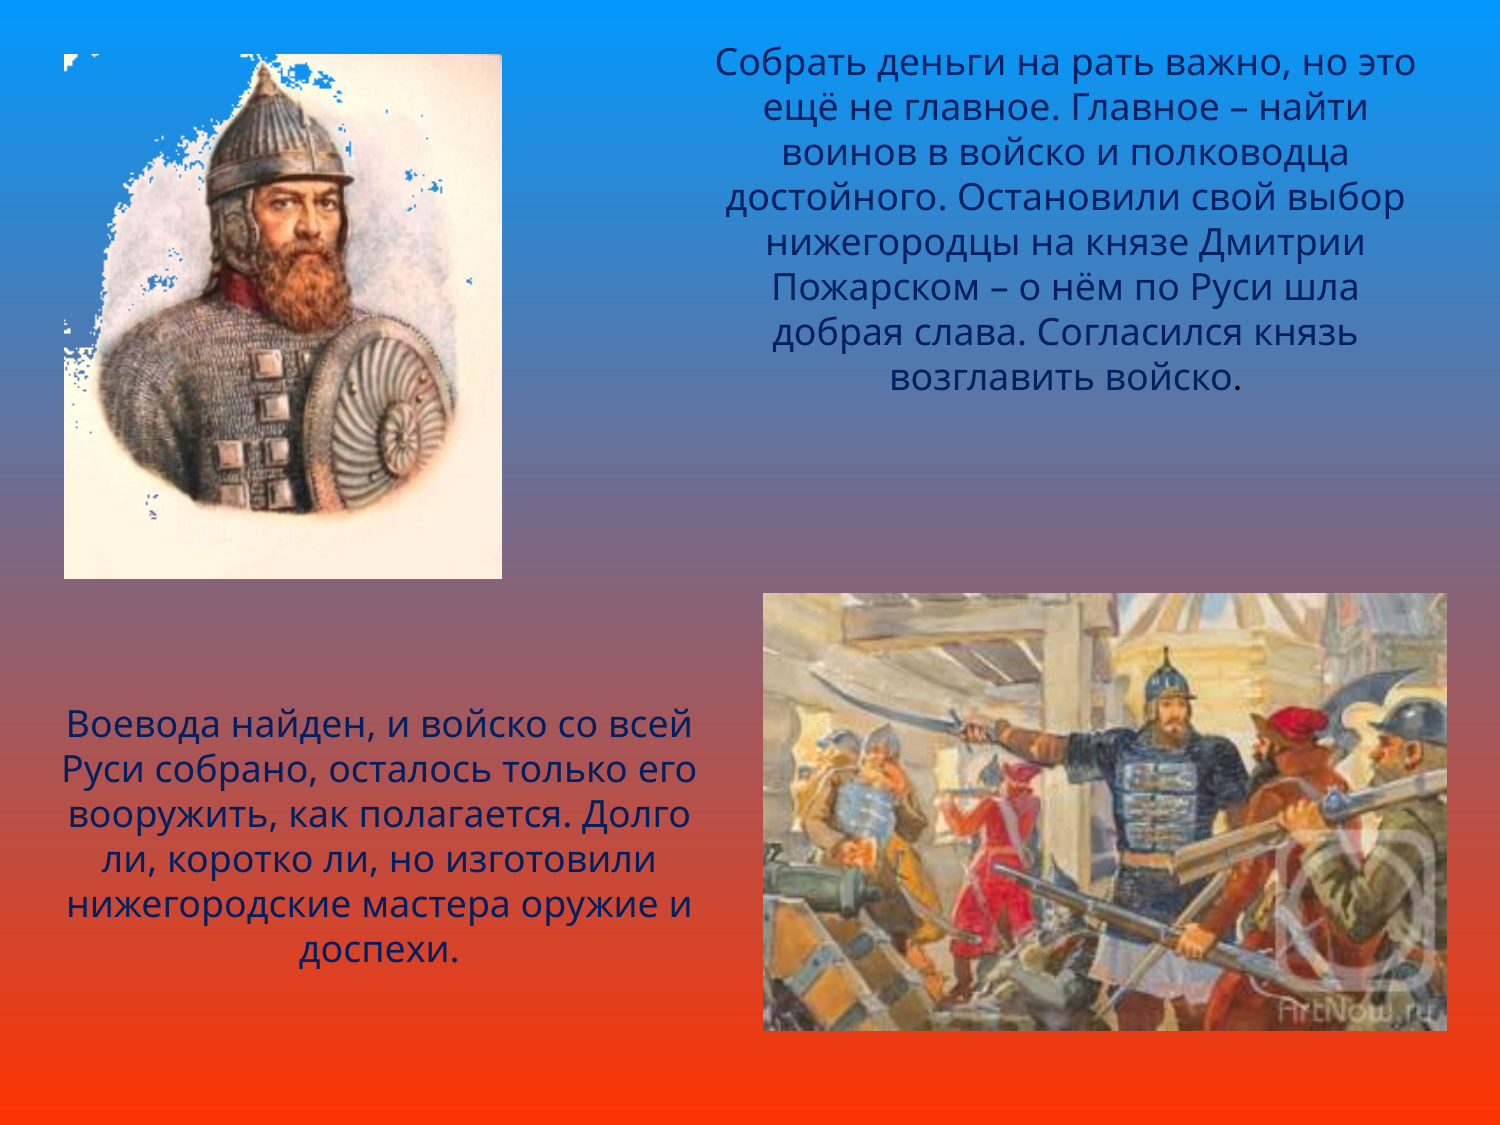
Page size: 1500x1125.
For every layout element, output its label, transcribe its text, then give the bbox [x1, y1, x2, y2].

text_box Собрать деньги на рать важно, но это ещё не главное. Главное – найти воинов в войско и полководца достойного. Остановили свой выбор нижегородцы на князе Дмитрии Пожарском – о нём по Руси шла добрая слава. Согласился князь возглавить войско. [690, 30, 1441, 406]
text_box Воевода найден, и войско со всей Руси собрано, осталось только его вооружить, как полагается. Долго ли, коротко ли, но изготовили нижегородские мастера оружие и доспехи. [27, 692, 732, 978]
picture [763, 593, 1447, 1032]
picture [64, 54, 503, 580]
